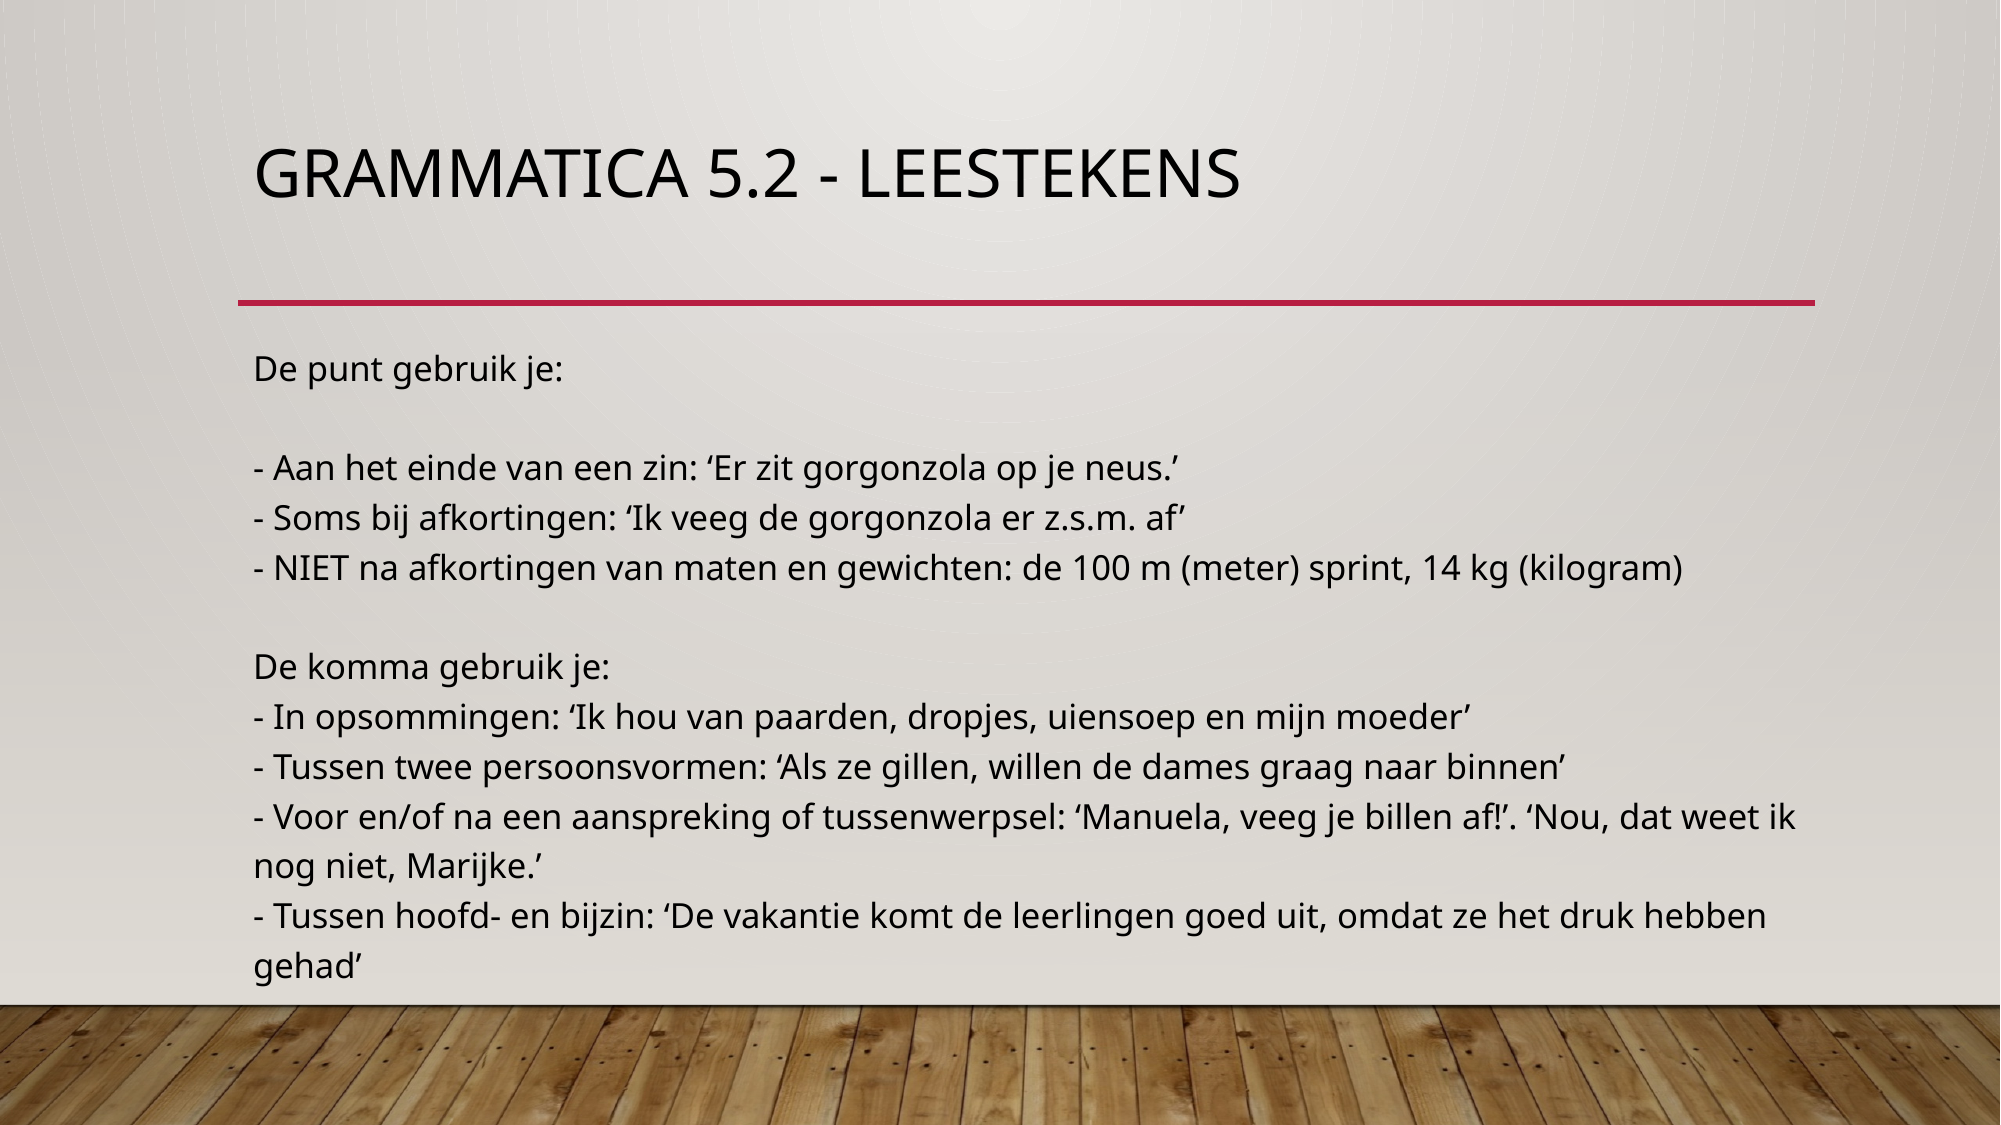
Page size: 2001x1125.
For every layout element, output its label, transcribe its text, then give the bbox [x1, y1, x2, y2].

picture [0, 1005, 2000, 1125]
list De punt gebruik je: - Aan het einde van een zin: ‘Er zit gorgonzola op je neus.’ - Soms bij afkortingen: ‘Ik veeg de gorgonzola er z.s.m. af’ - NIET na afkortingen van maten en gewichten: de 100 m (meter) sprint, 14 kg (kilogram) De komma gebruik je: - In opsommingen: ‘Ik hou van paarden, dropjes, uiensoep en mijn moeder’ - Tussen twee persoonsvormen: ‘Als ze gillen, willen de dames graag naar binnen’ - Voor en/of na een aanspreking of tussenwerpsel: ‘Manuela, veeg je billen af!’. ‘Nou, dat weet ik nog niet, Marijke.’ - Tussen hoofd- en bijzin: ‘De vakantie komt de leerlingen goed uit, omdat ze het druk hebben gehad’ [238, 330, 1814, 1000]
title Grammatica 5.2 - leestekens [238, 131, 1814, 305]
